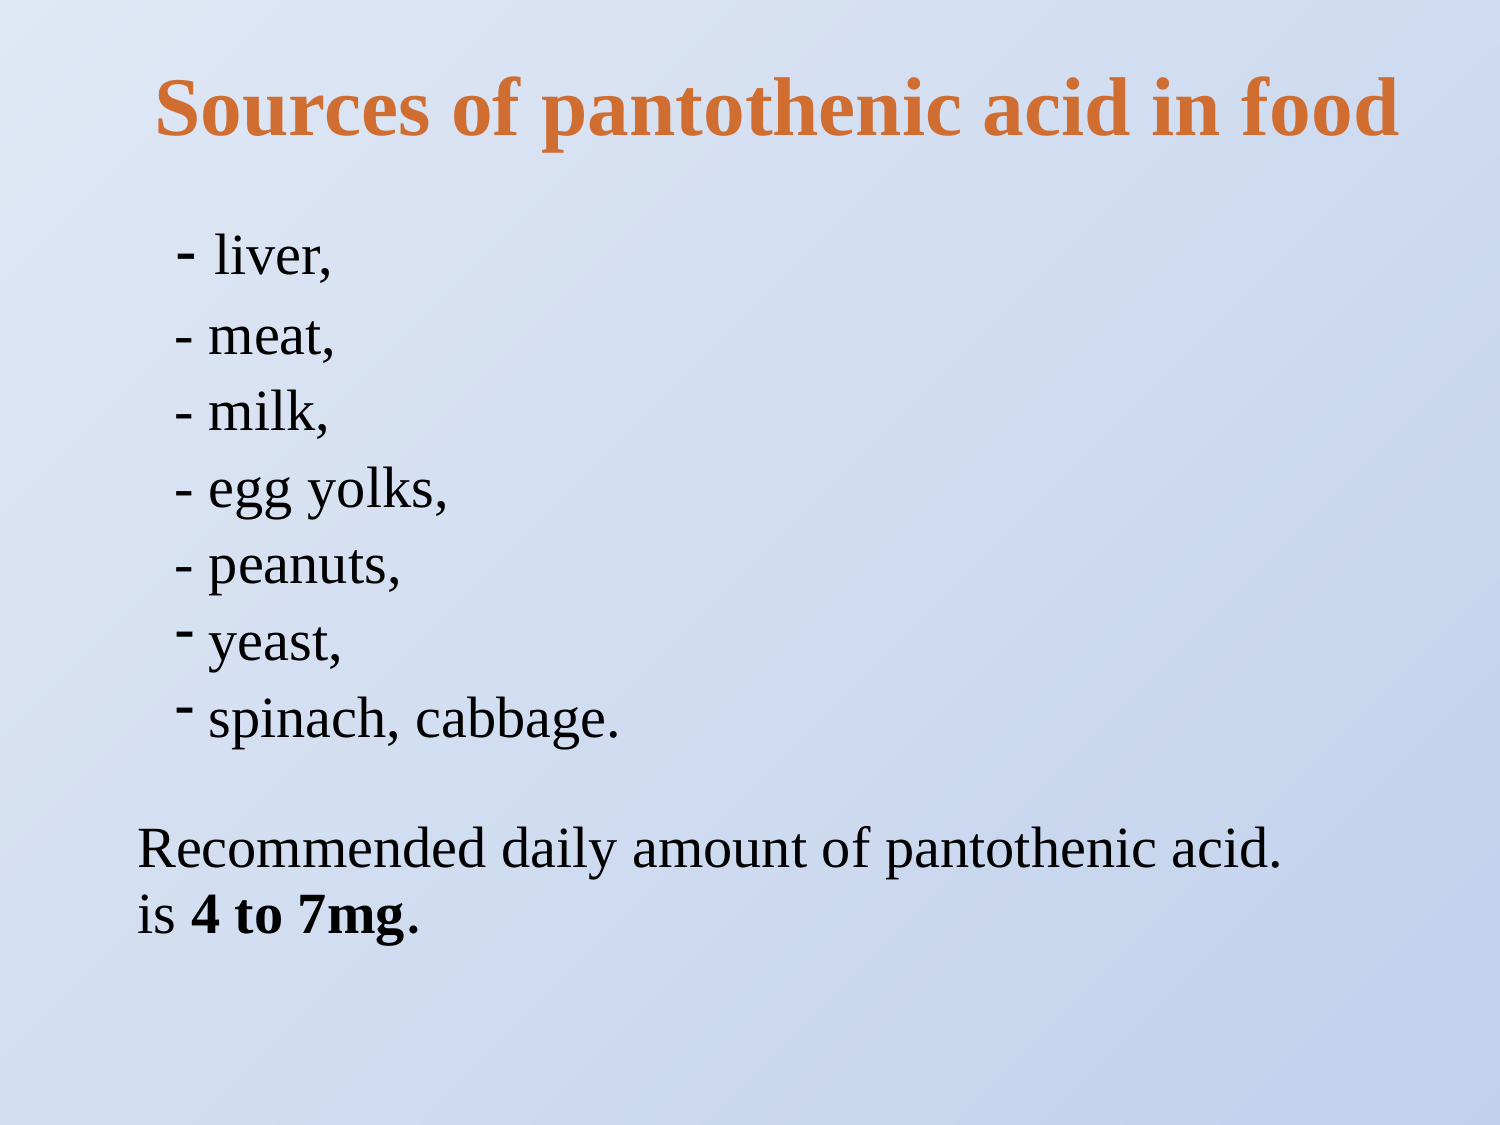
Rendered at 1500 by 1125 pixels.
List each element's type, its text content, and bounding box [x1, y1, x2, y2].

text_box Recommended daily amount of pantothenic acid. is 4 to 7mg. [137, 812, 1288, 1014]
text_box Sources of pantothenic acid in food [137, 74, 1475, 229]
text_box - liver, - meat, - milk, - egg yolks, - peanuts, yeast, spinach, cabbage. [174, 212, 1363, 826]
